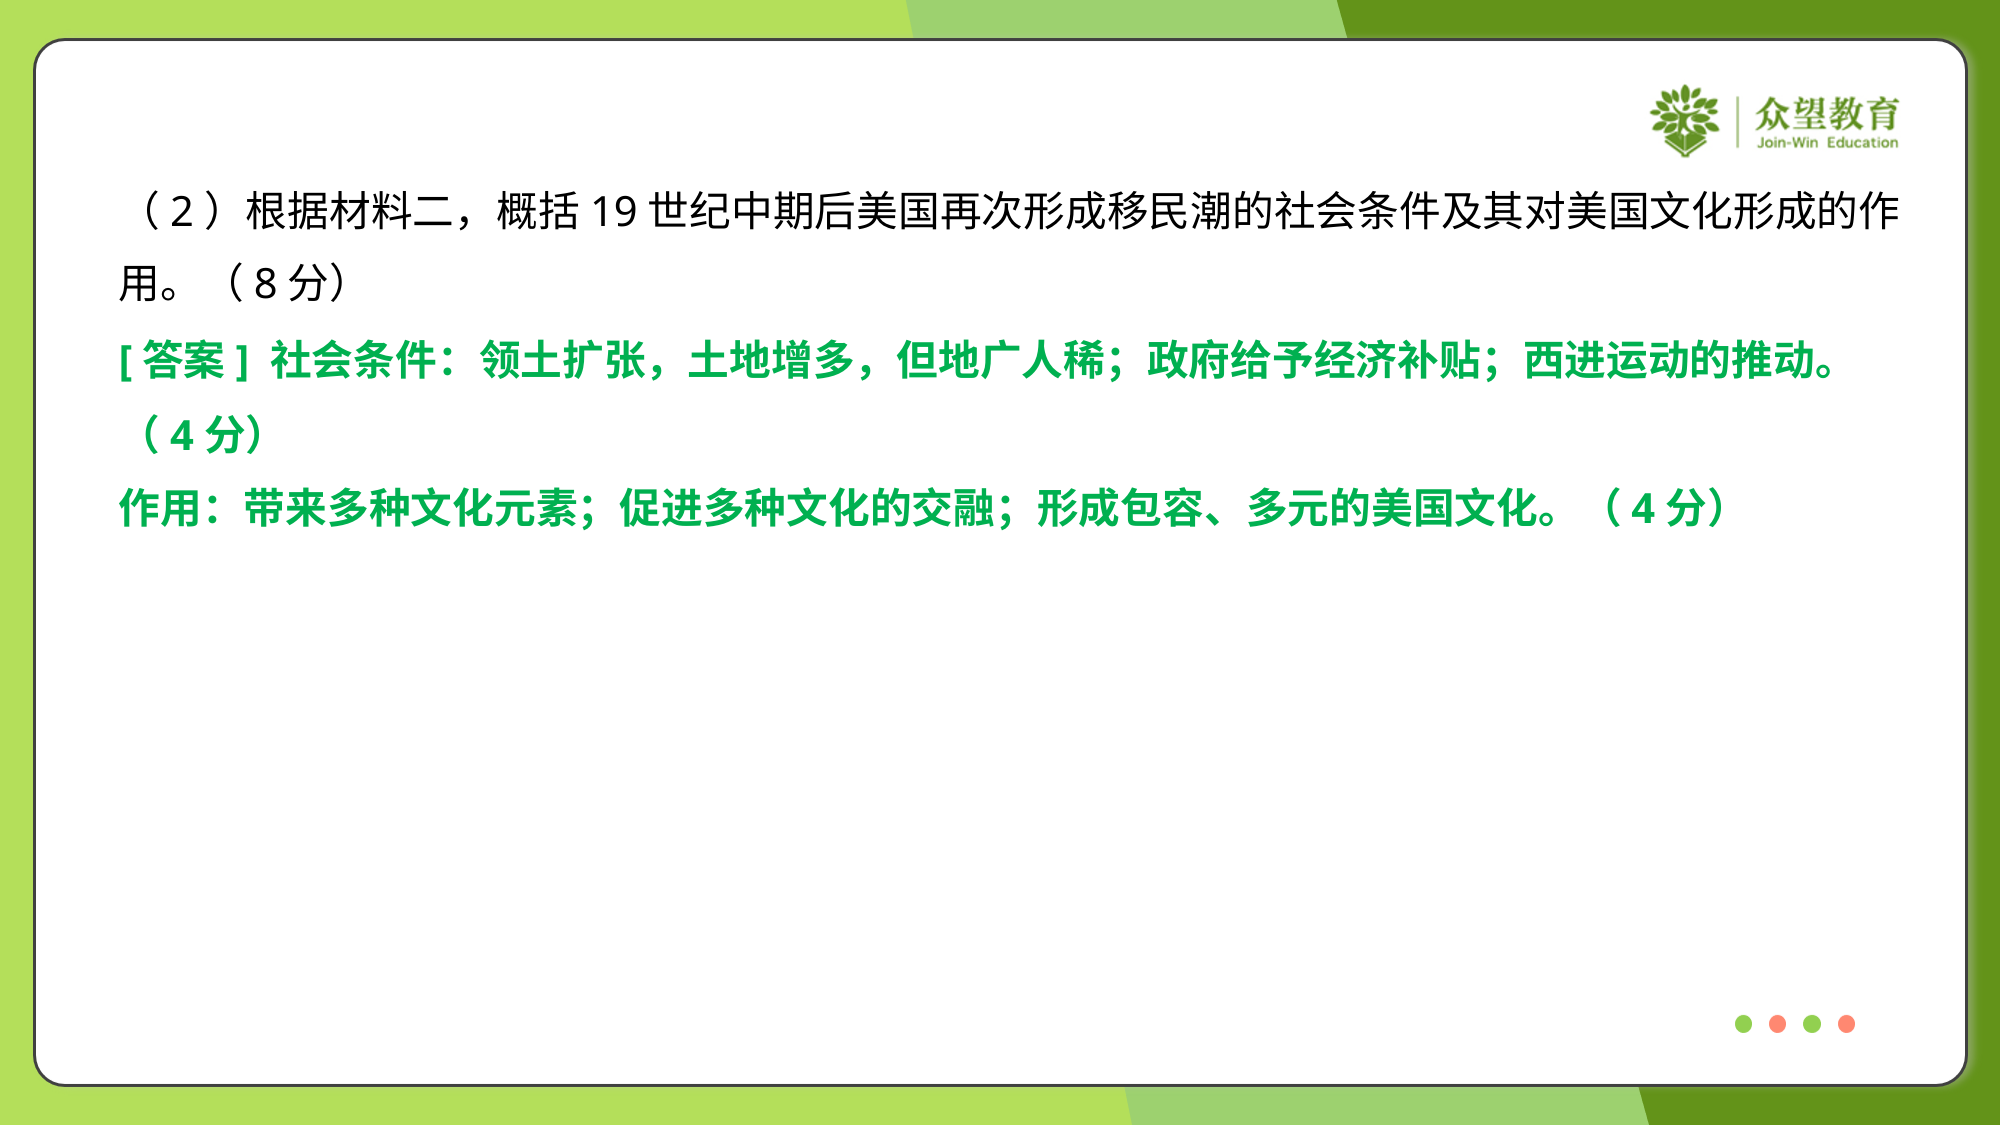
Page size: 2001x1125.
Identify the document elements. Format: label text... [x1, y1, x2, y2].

text_box [答案] 社会条件：领土扩张，土地增多，但地广人稀；政府给予经济补贴；西进运动的推动。 （4分） 作用：带来多种文化元素；促进多种文化的交融；形成包容、多元的美国文化。（4分） [118, 308, 1883, 525]
picture [0, 0, 2000, 1125]
text_box （2）根据材料二，概括19世纪中期后美国再次形成移民潮的社会条件及其对美国文化形成的作 用。（8分） [118, 159, 1883, 300]
